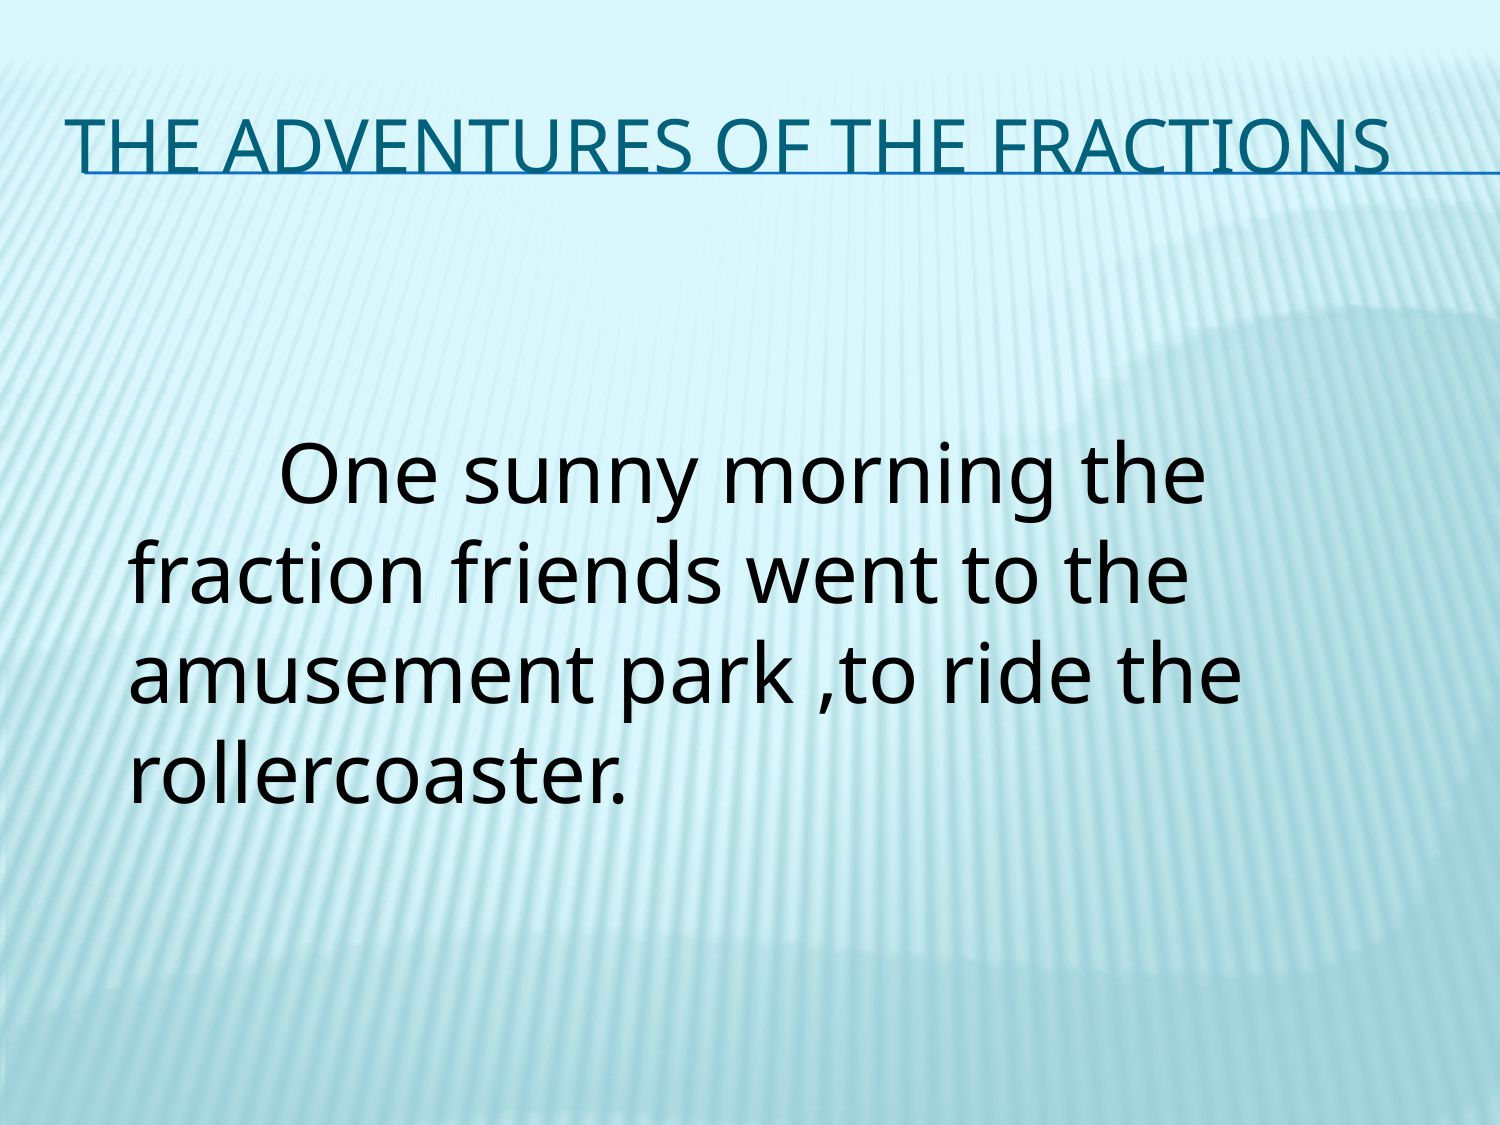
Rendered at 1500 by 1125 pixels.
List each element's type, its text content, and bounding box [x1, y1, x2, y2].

text_box One sunny morning the fraction friends went to the amusement park ,to ride the rollercoaster. [112, 412, 1400, 828]
title The adventures of the fractions [49, 75, 1475, 213]
